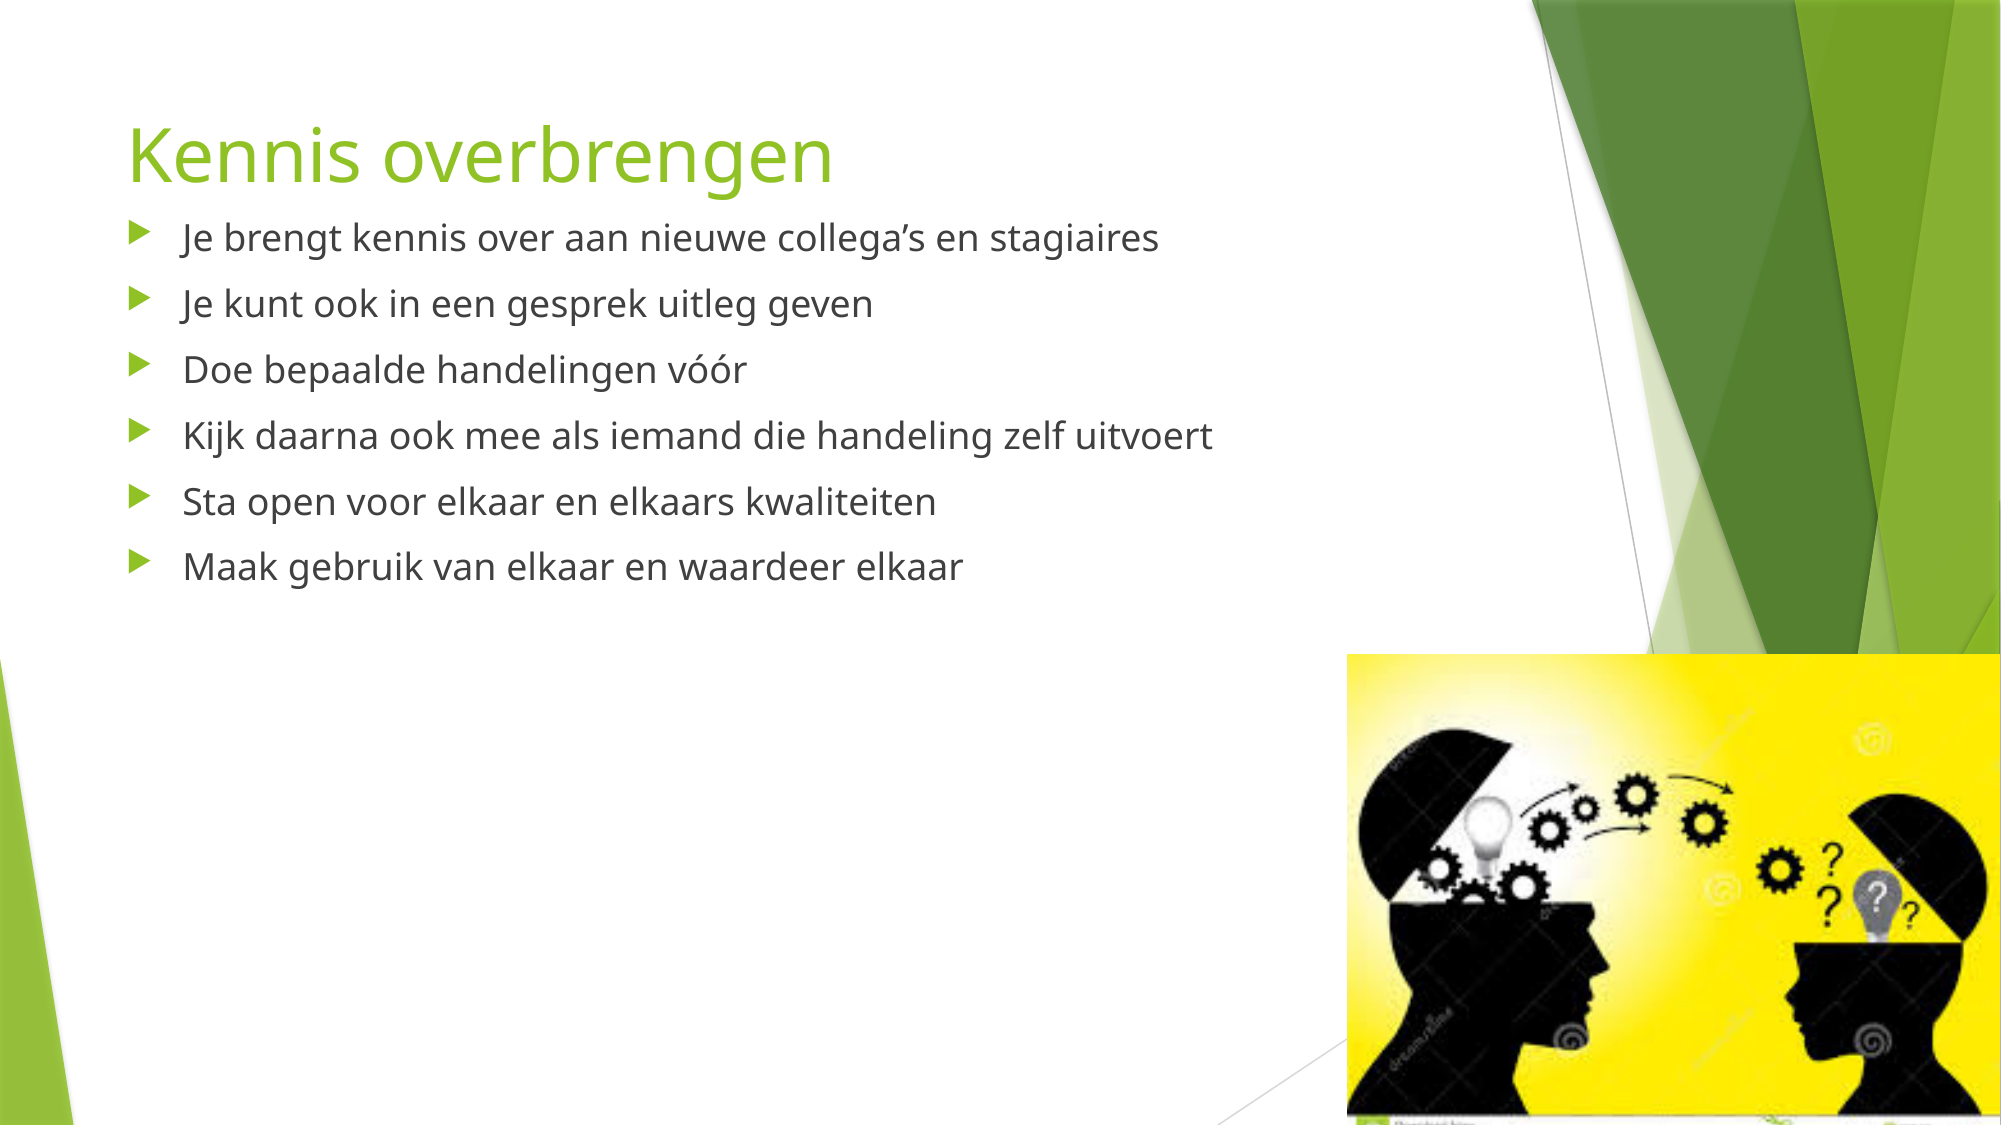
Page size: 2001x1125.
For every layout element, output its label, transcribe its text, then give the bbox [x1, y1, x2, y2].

picture [1347, 653, 2000, 1125]
title Kennis overbrengen [111, 99, 1522, 206]
list Je brengt kennis over aan nieuwe collega’s en stagiaires Je kunt ook in een gesprek uitleg geven Doe bepaalde handelingen vóór Kijk daarna ook mee als iemand die handeling zelf uitvoert Sta open voor elkaar en elkaars kwaliteiten Maak gebruik van elkaar en waardeer elkaar [111, 206, 1522, 844]
